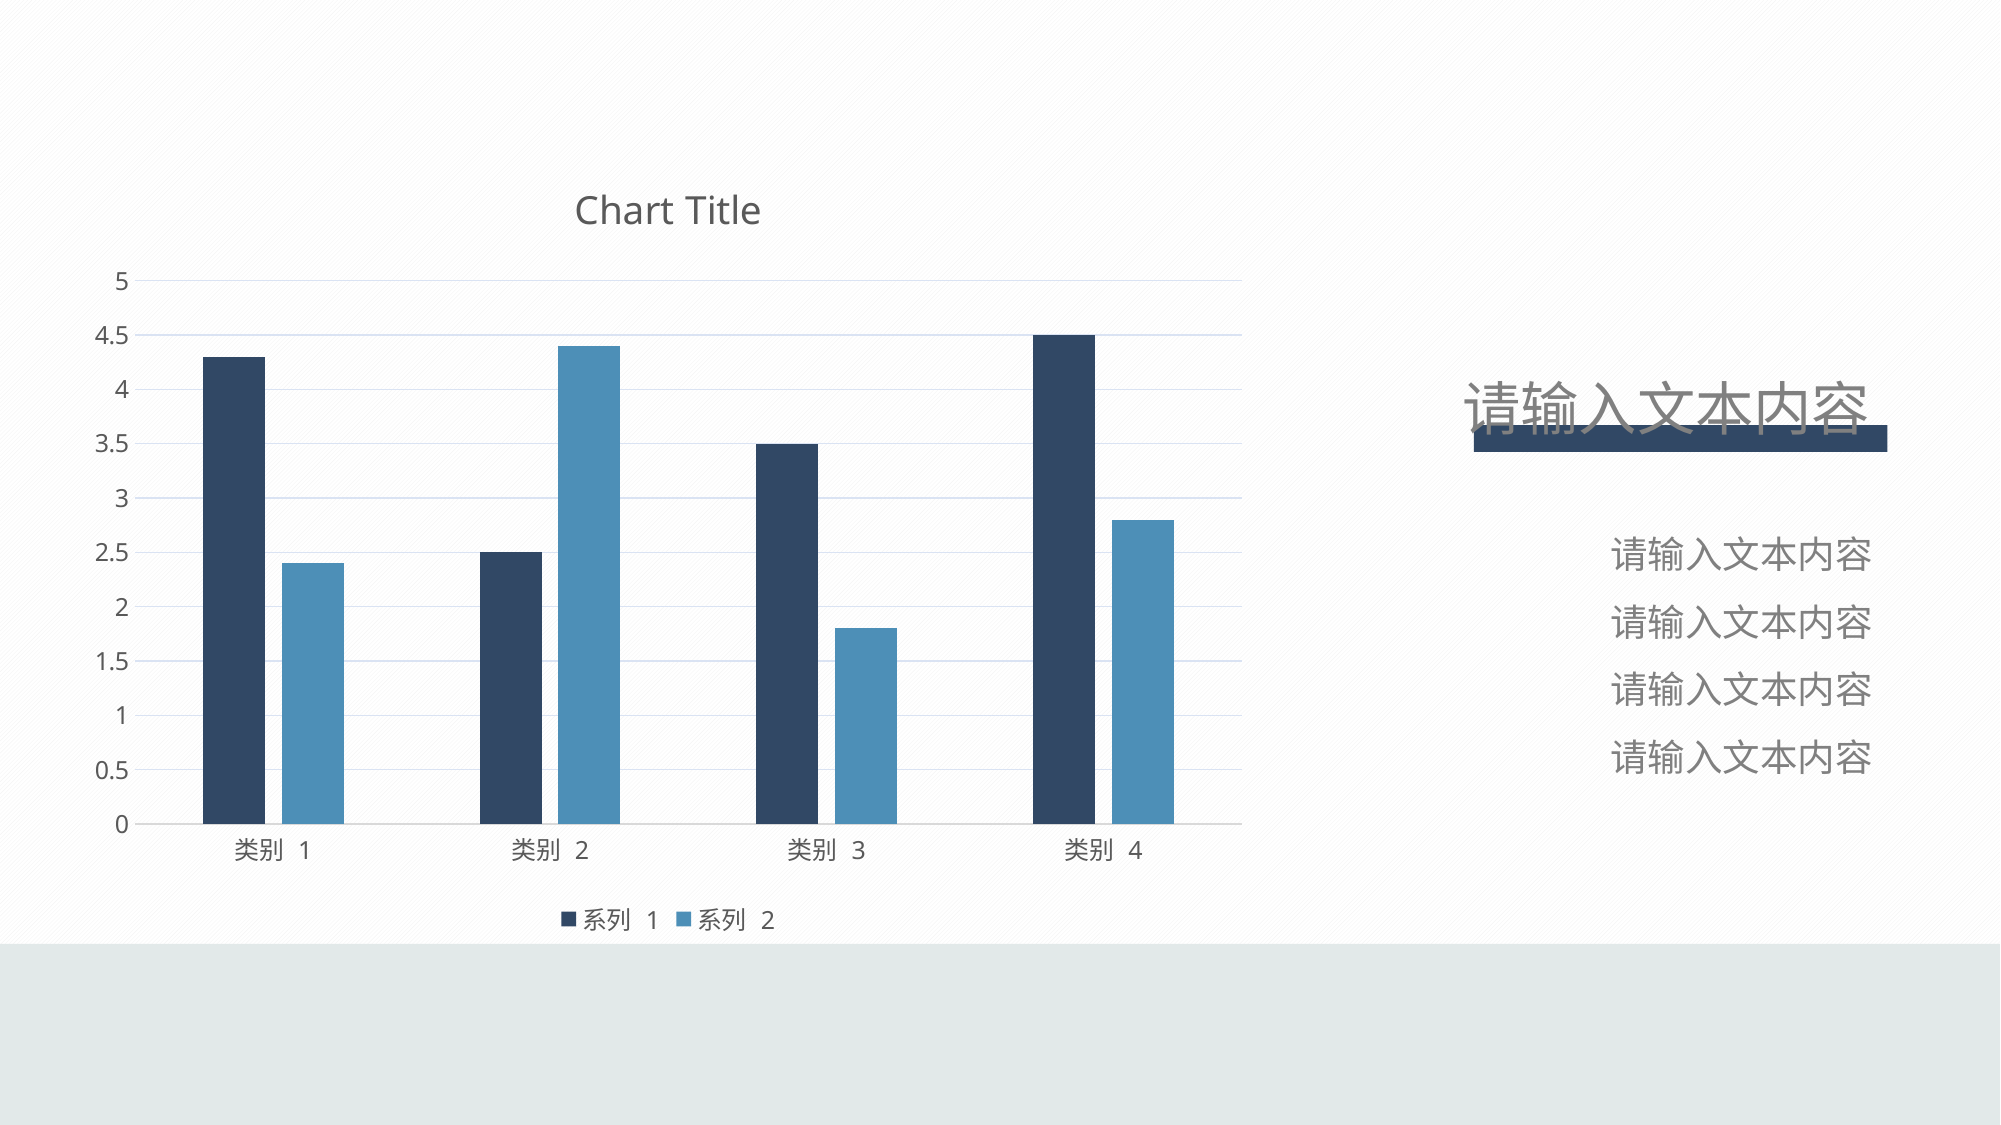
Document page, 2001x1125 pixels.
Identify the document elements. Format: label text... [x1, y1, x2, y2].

text_box [0, 943, 2000, 1125]
text_box [1473, 424, 1888, 453]
chart [70, 147, 1266, 944]
text_box 请输入文本内容 请输入文本内容 请输入文本内容 请输入文本内容 [1380, 501, 1888, 787]
text_box 请输入文本内容 [1447, 224, 1885, 450]
